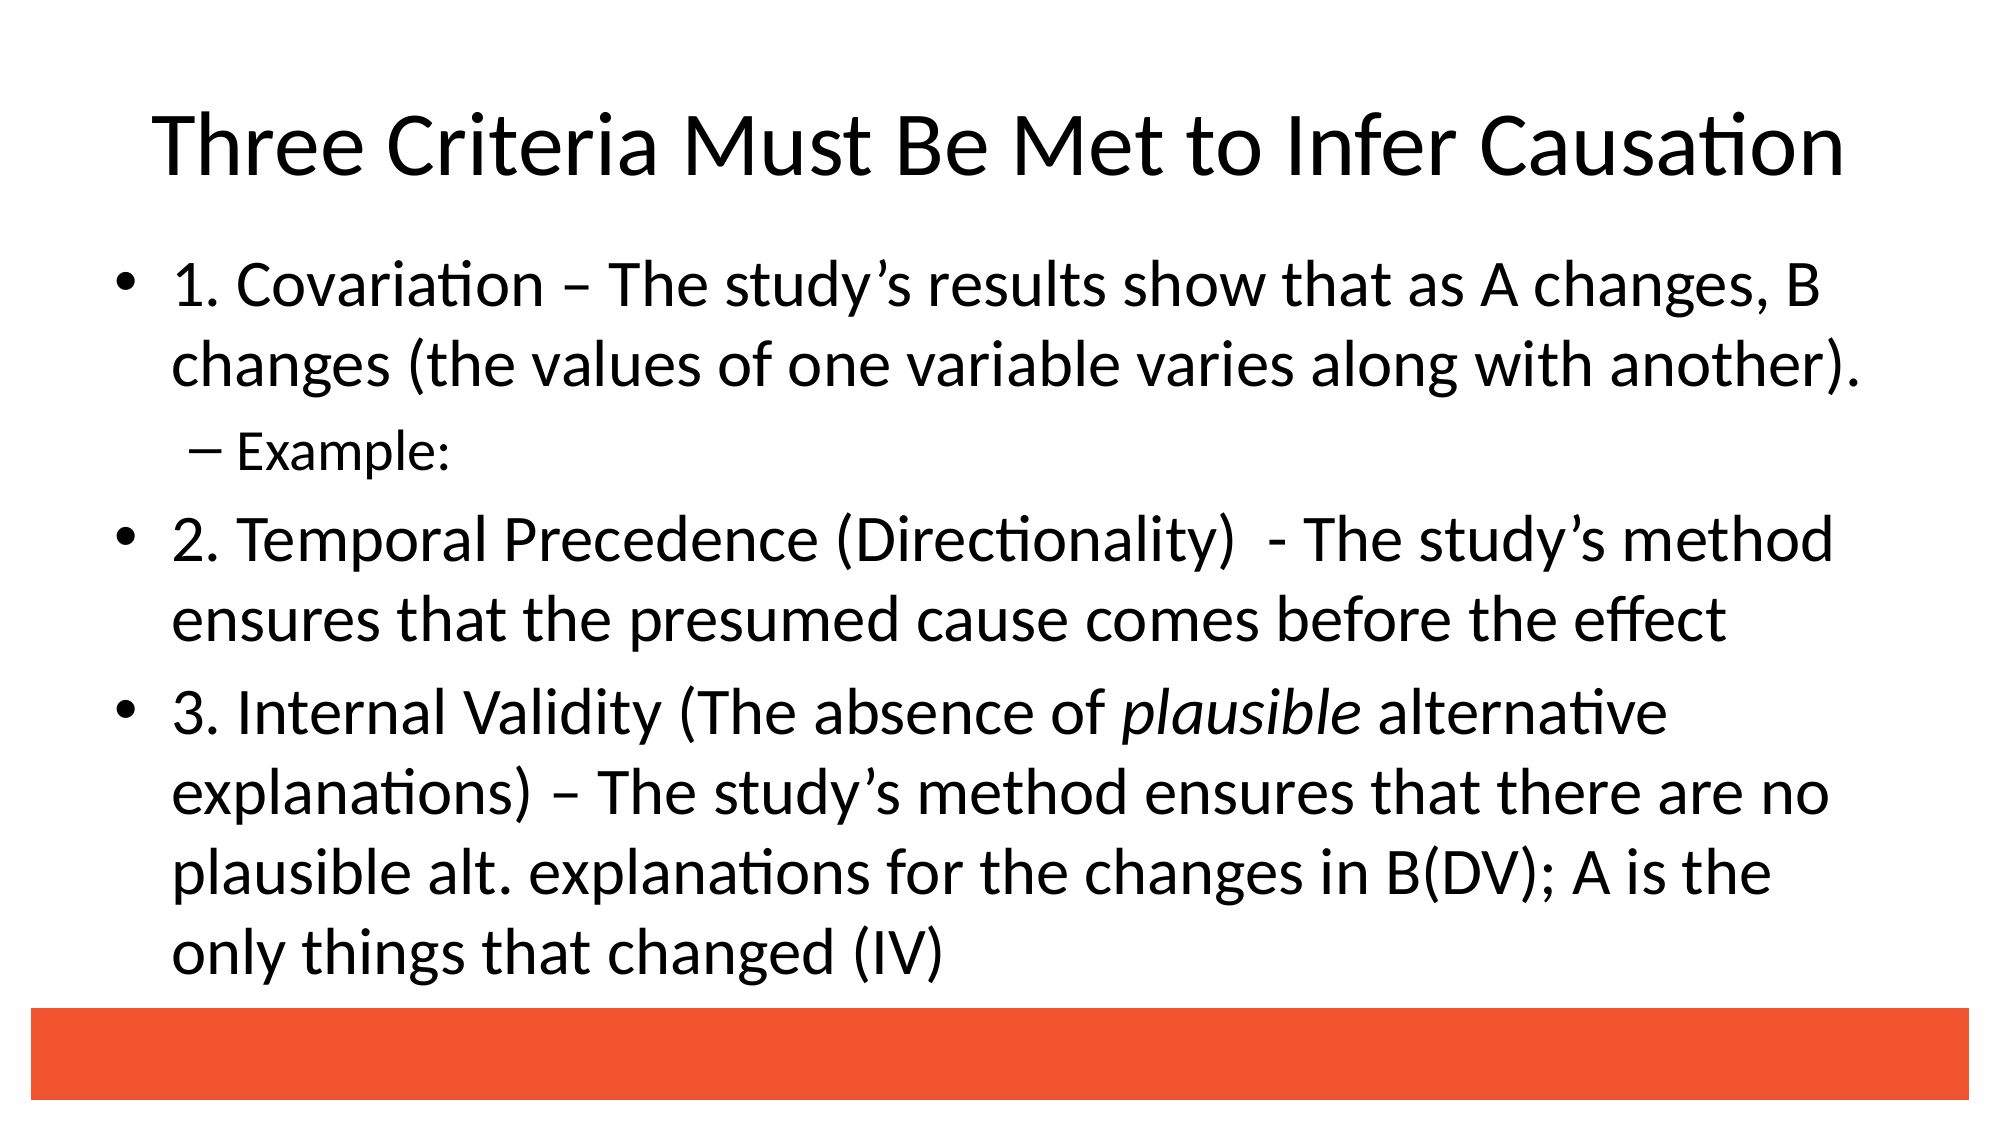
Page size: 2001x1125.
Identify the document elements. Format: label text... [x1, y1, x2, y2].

title Three Criteria Must Be Met to Infer Causation [99, 45, 1900, 232]
list 1. Covariation – The study’s results show that as A changes, B changes (the values of one variable varies along with another). Example: 2. Temporal Precedence (Directionality) - The study’s method ensures that the presumed cause comes before the effect 3. Internal Validity (The absence of plausible alternative explanations) – The study’s method ensures that there are no plausible alt. explanations for the changes in B(DV); A is the only things that changed (IV) [99, 232, 1900, 975]
